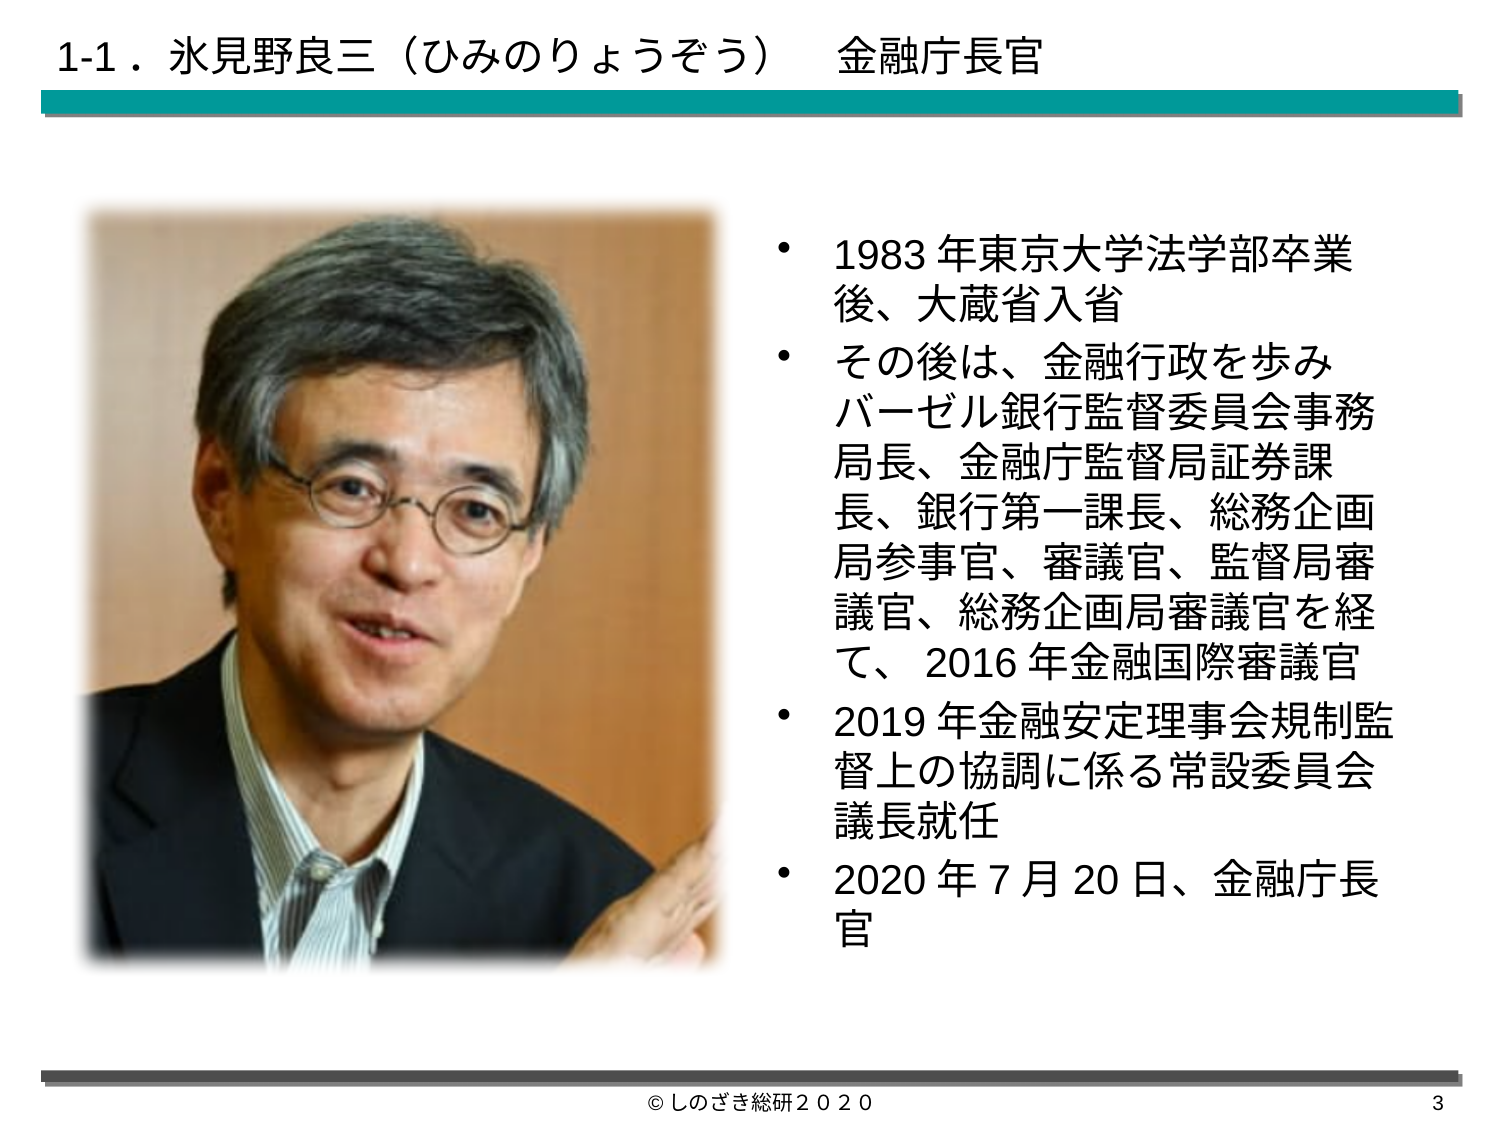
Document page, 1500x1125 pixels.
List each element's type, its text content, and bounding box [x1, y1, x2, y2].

footer ©しのざき総研２０２０ [524, 1082, 1000, 1125]
list 1983年東京大学法学部卒業後、大蔵省入省 その後は、金融行政を歩みバーゼル銀行監督委員会事務局長、金融庁監督局証券課長、銀行第一課長、総務企画局参事官、審議官、監督局審議官、総務企画局審議官を経て、2016年金融国際審議官 2019年金融安定理事会規制監督上の協調に係る常設委員会議長就任 2020年7月20日、金融庁長官 [761, 219, 1430, 1005]
picture [69, 193, 733, 980]
title 1-1．氷見野良三（ひみのりょうぞう） 金融庁長官 [41, 19, 1459, 91]
slide_number 2 [1108, 1082, 1459, 1125]
